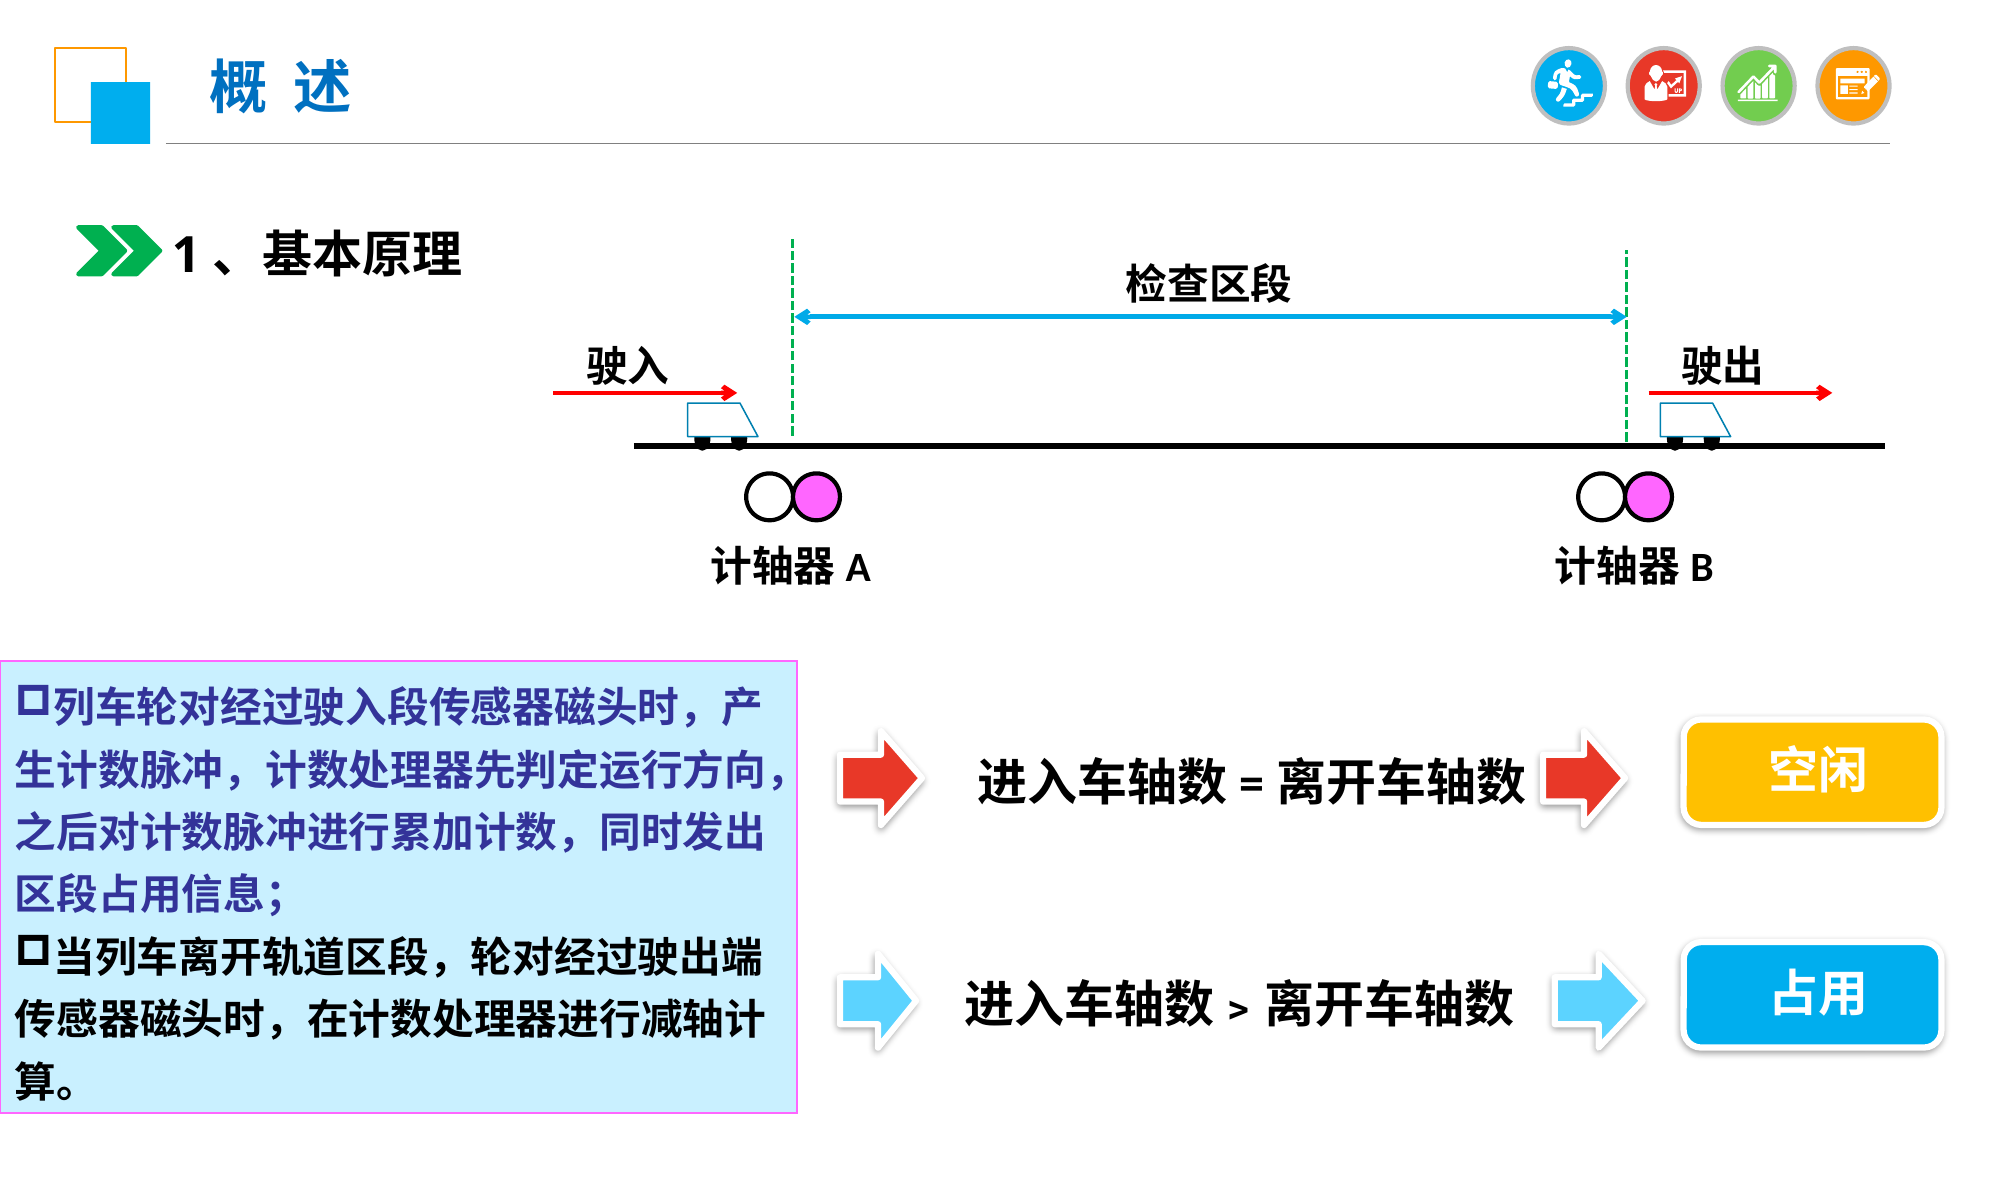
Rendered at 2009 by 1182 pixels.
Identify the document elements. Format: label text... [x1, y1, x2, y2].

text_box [1683, 941, 1954, 1048]
text_box 列车轮对经过驶入段传感器磁头时，产生计数脉冲，计数处理器先判定运行方向，之后对计数脉冲进行累加计数，同时发出区段占用信息； 当列车离开轨道区段，轮对经过驶出端传感器磁头时，在计数处理器进行减轴计算。 [0, 660, 797, 1113]
text_box [836, 728, 926, 829]
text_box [1683, 719, 1954, 826]
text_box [687, 402, 759, 451]
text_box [77, 215, 475, 292]
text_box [1660, 402, 1731, 451]
text_box 进入车轴数﹥离开车轴数 [949, 965, 1530, 1041]
text_box [1542, 728, 1629, 829]
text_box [553, 238, 1885, 598]
text_box [1551, 950, 1646, 1051]
text_box 进入车轴数=离开车轴数 [962, 742, 1542, 818]
text_box [836, 950, 920, 1051]
text_box 概 述 [188, 39, 373, 131]
